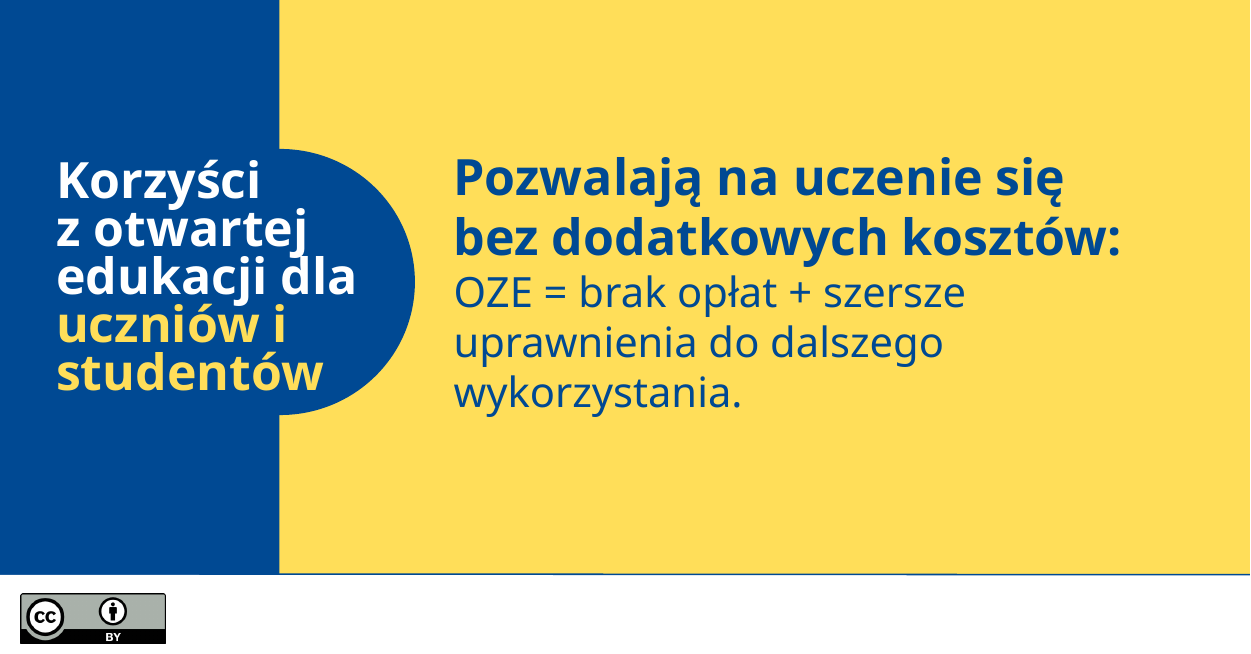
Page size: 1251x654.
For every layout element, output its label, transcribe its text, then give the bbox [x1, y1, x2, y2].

text_box Pozwalają na uczenie się bez dodatkowych kosztów: OZE = brak opłat + szersze uprawnienia do dalszego wykorzystania. [438, 130, 1163, 431]
text_box Korzyści z otwartej edukacji dla uczniów i studentów [41, 145, 424, 416]
text_box [0, 582, 1250, 654]
text_box [0, 0, 280, 573]
picture [20, 592, 166, 645]
